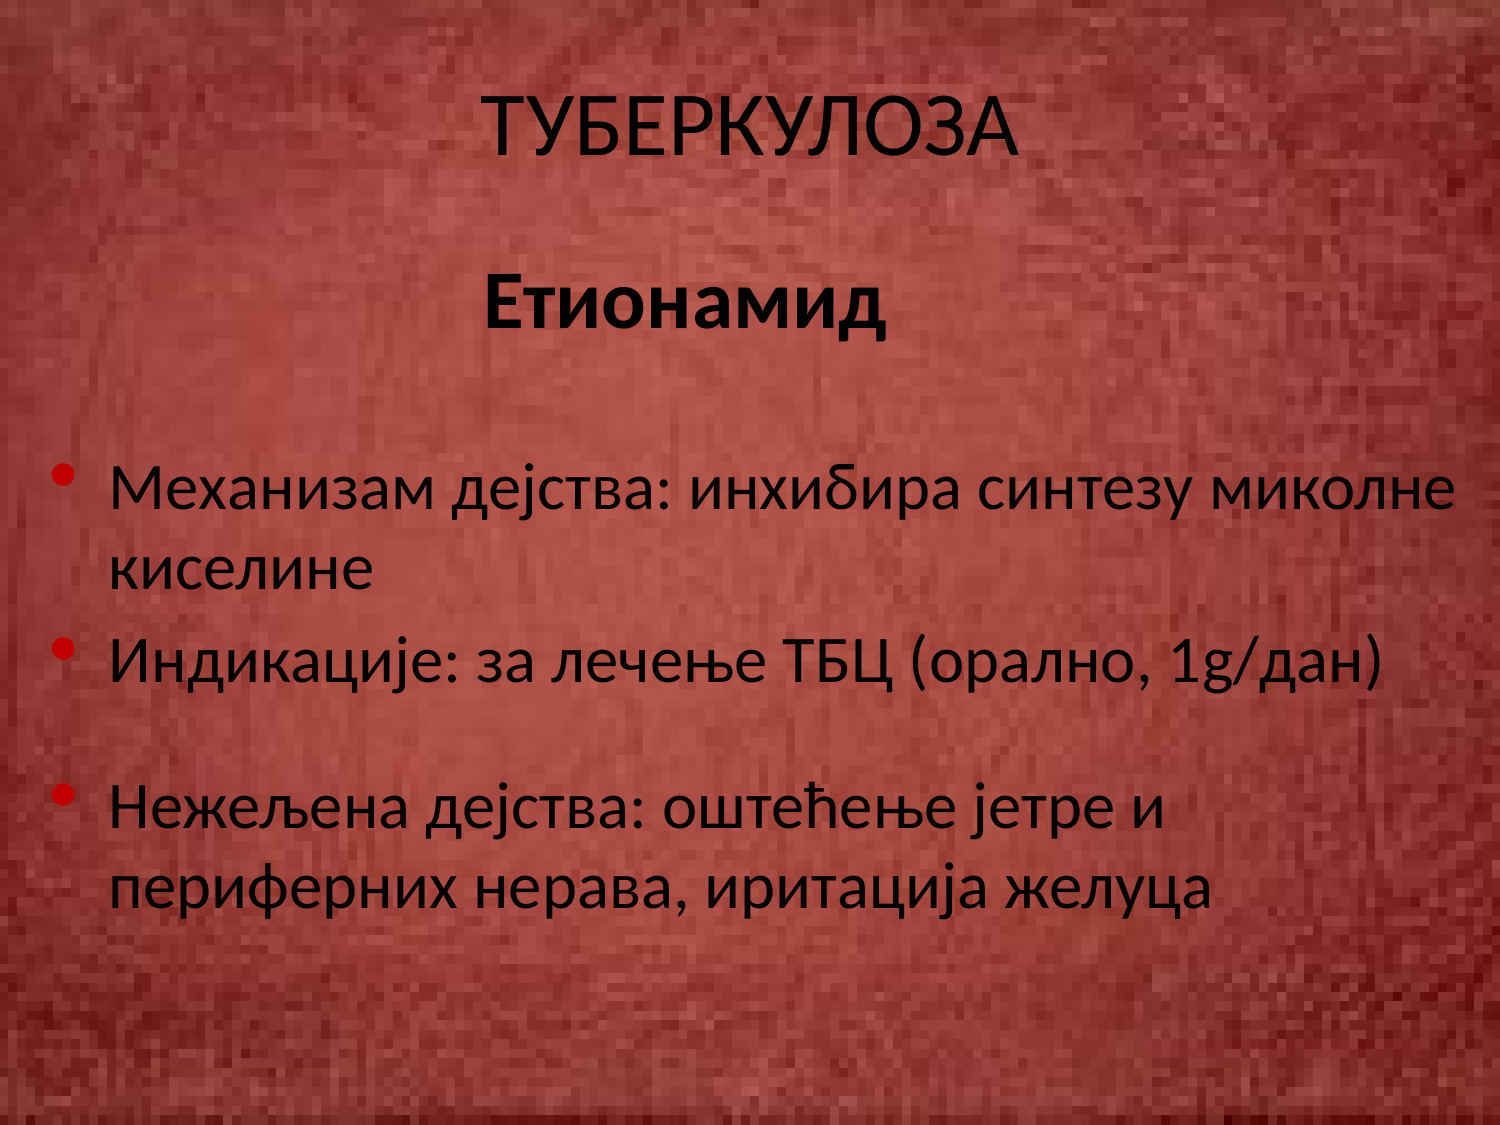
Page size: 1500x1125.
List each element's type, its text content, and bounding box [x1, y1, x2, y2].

picture [0, 0, 1500, 1125]
list Етионамид Механизам дејства: инхибира синтезу миколне киселине Индикације: за лечење ТБЦ (орално, 1g/дан) Нежељена дејства: оштећење јетре и периферних нерава, иритација желуца [37, 237, 1500, 1125]
title ТУБЕРКУЛОЗА [75, 24, 1425, 213]
